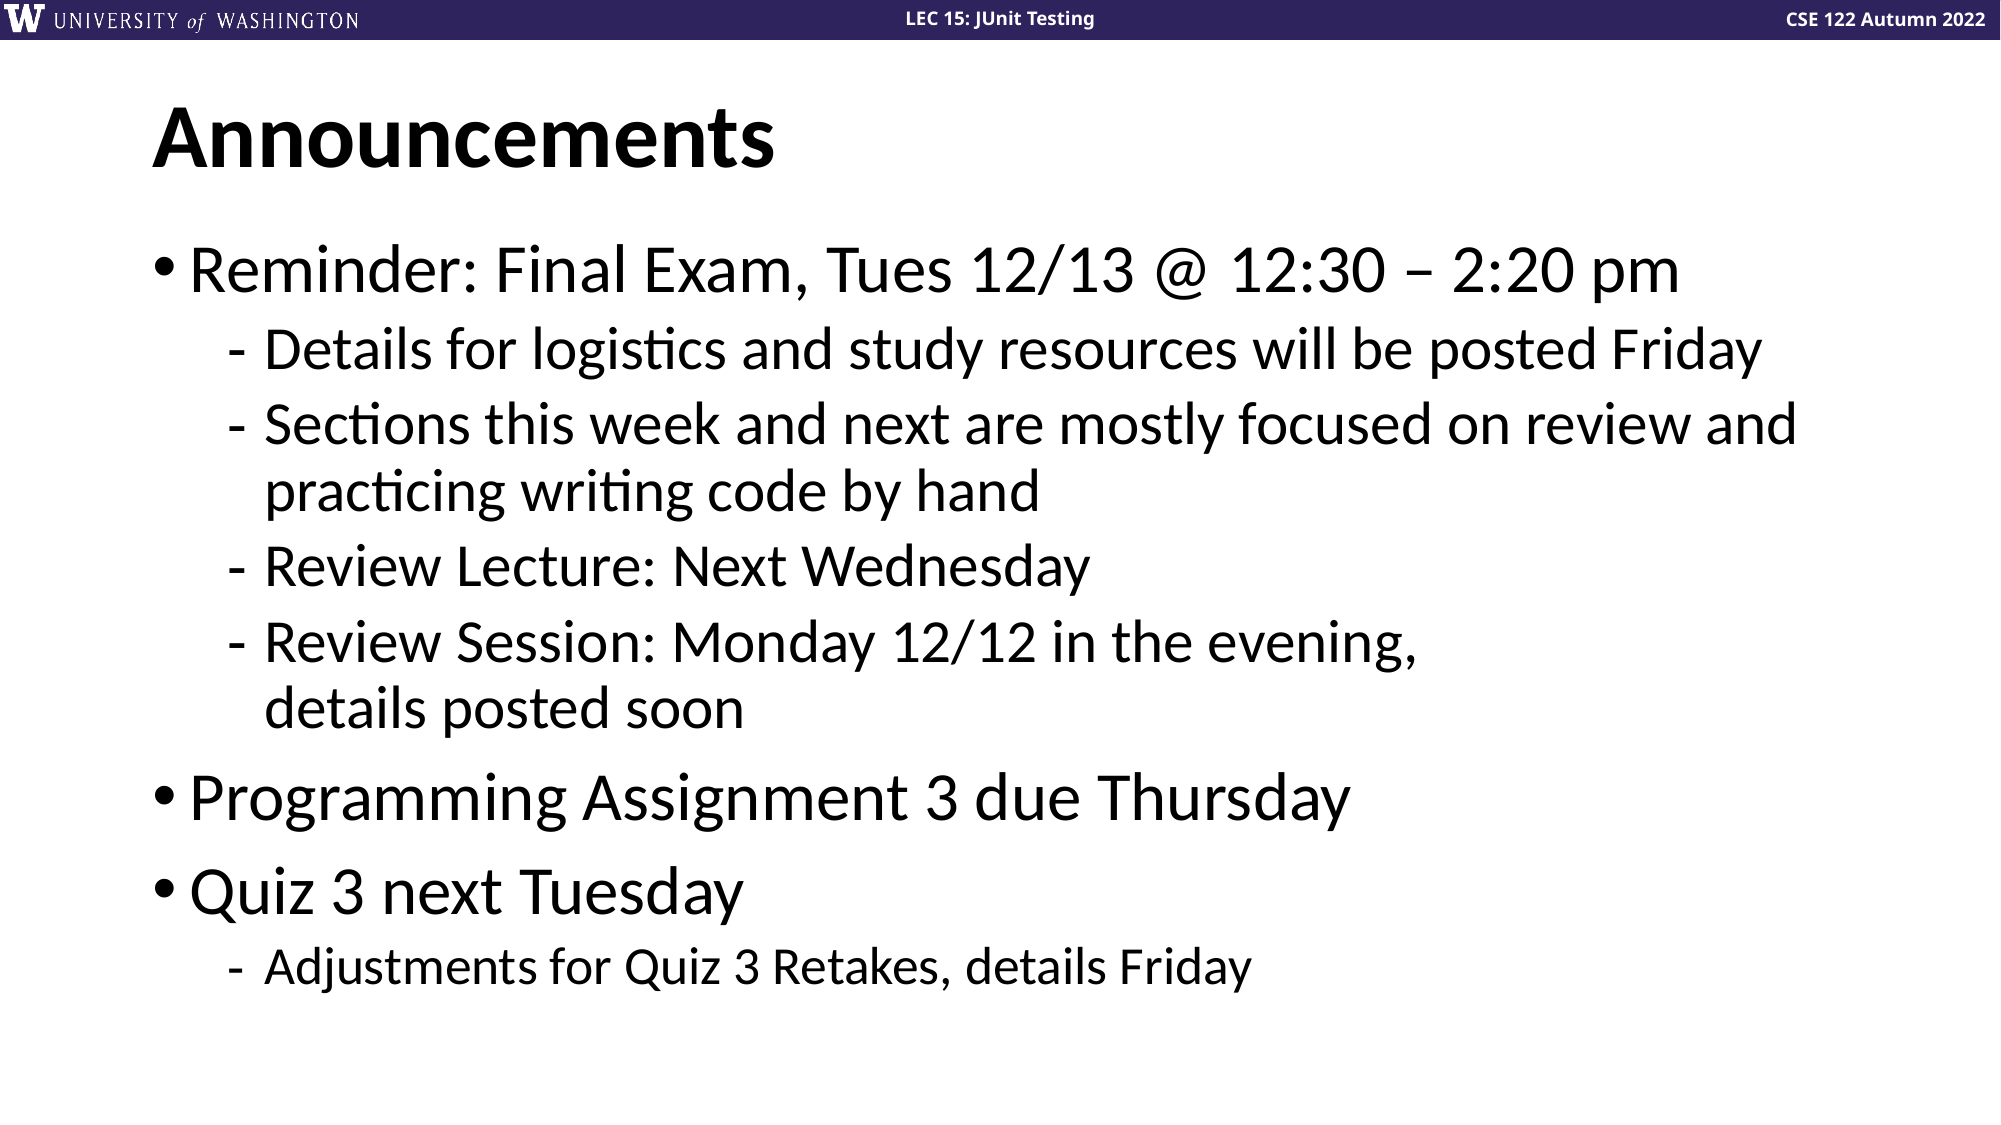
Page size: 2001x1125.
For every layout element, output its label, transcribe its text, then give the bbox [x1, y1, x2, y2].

title Announcements [137, 74, 1863, 200]
list Reminder: Final Exam, Tues 12/13 @ 12:30 – 2:20 pm Details for logistics and study resources will be posted Friday Sections this week and next are mostly focused on review and practicing writing code by hand Review Lecture: Next Wednesday Review Session: Monday 12/12 in the evening, details posted soon Programming Assignment 3 due Thursday Quiz 3 next Tuesday Adjustments for Quiz 3 Retakes, details Friday [137, 224, 1863, 1014]
picture [4, 4, 358, 33]
